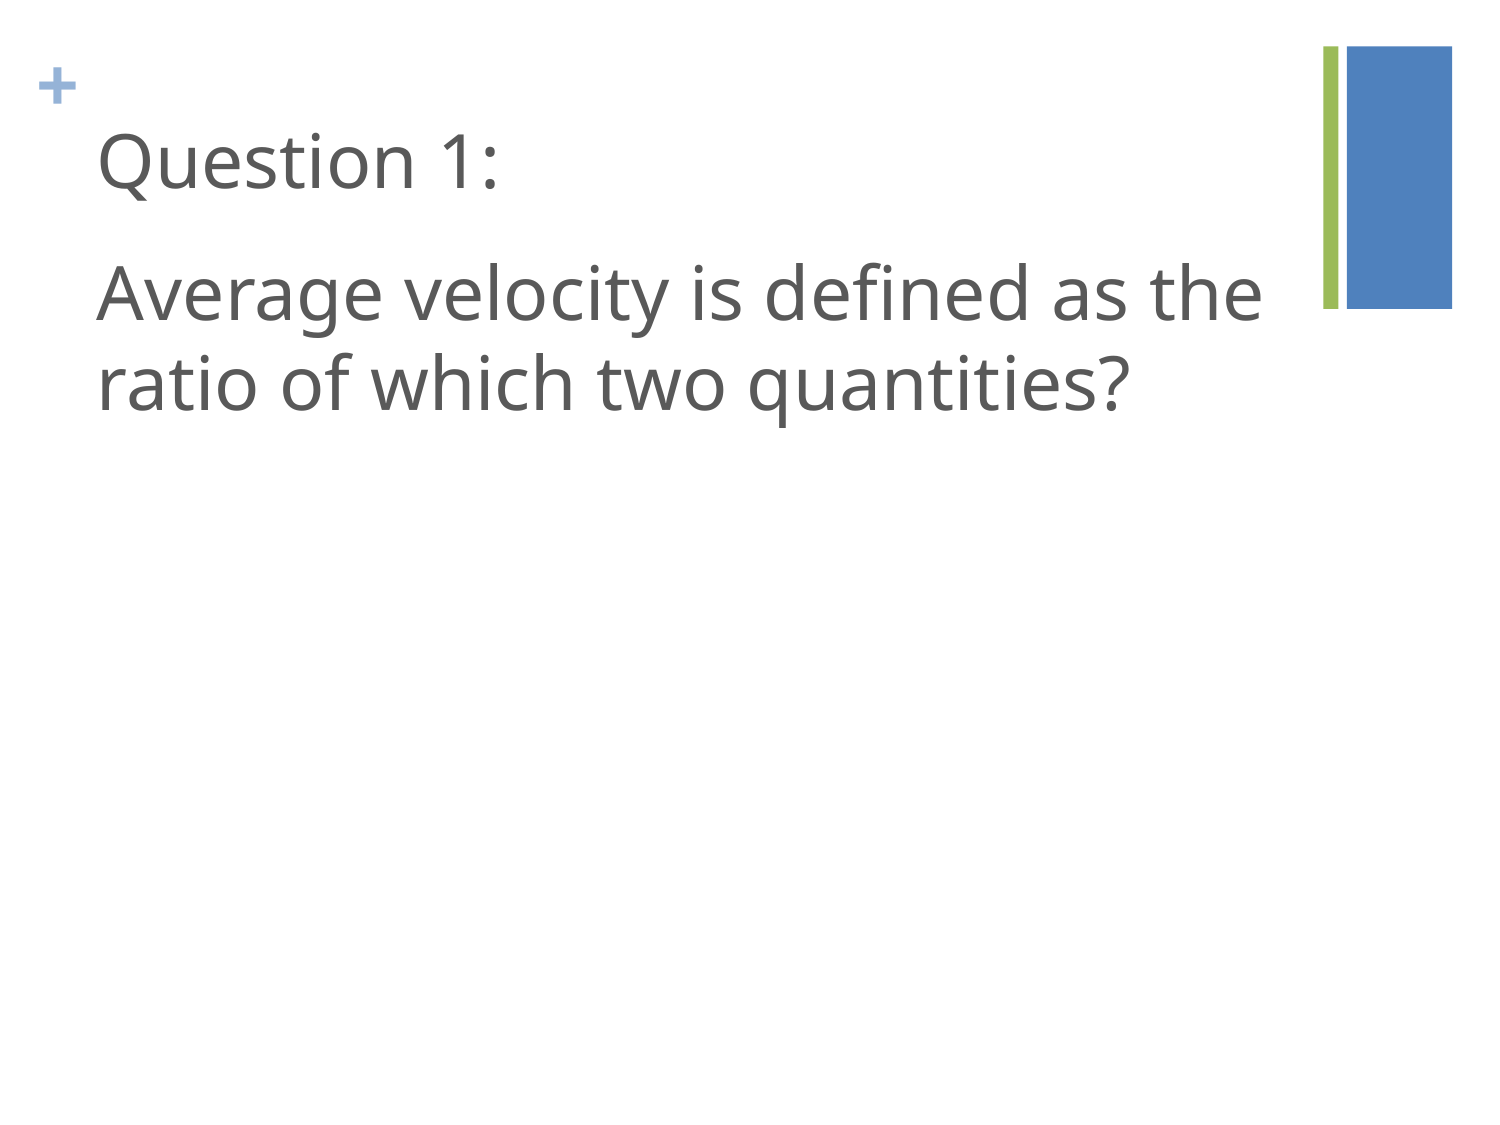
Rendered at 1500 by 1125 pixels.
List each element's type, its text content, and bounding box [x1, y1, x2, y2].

list Question 1: Average velocity is defined as the ratio of which two quantities? [81, 106, 1322, 787]
